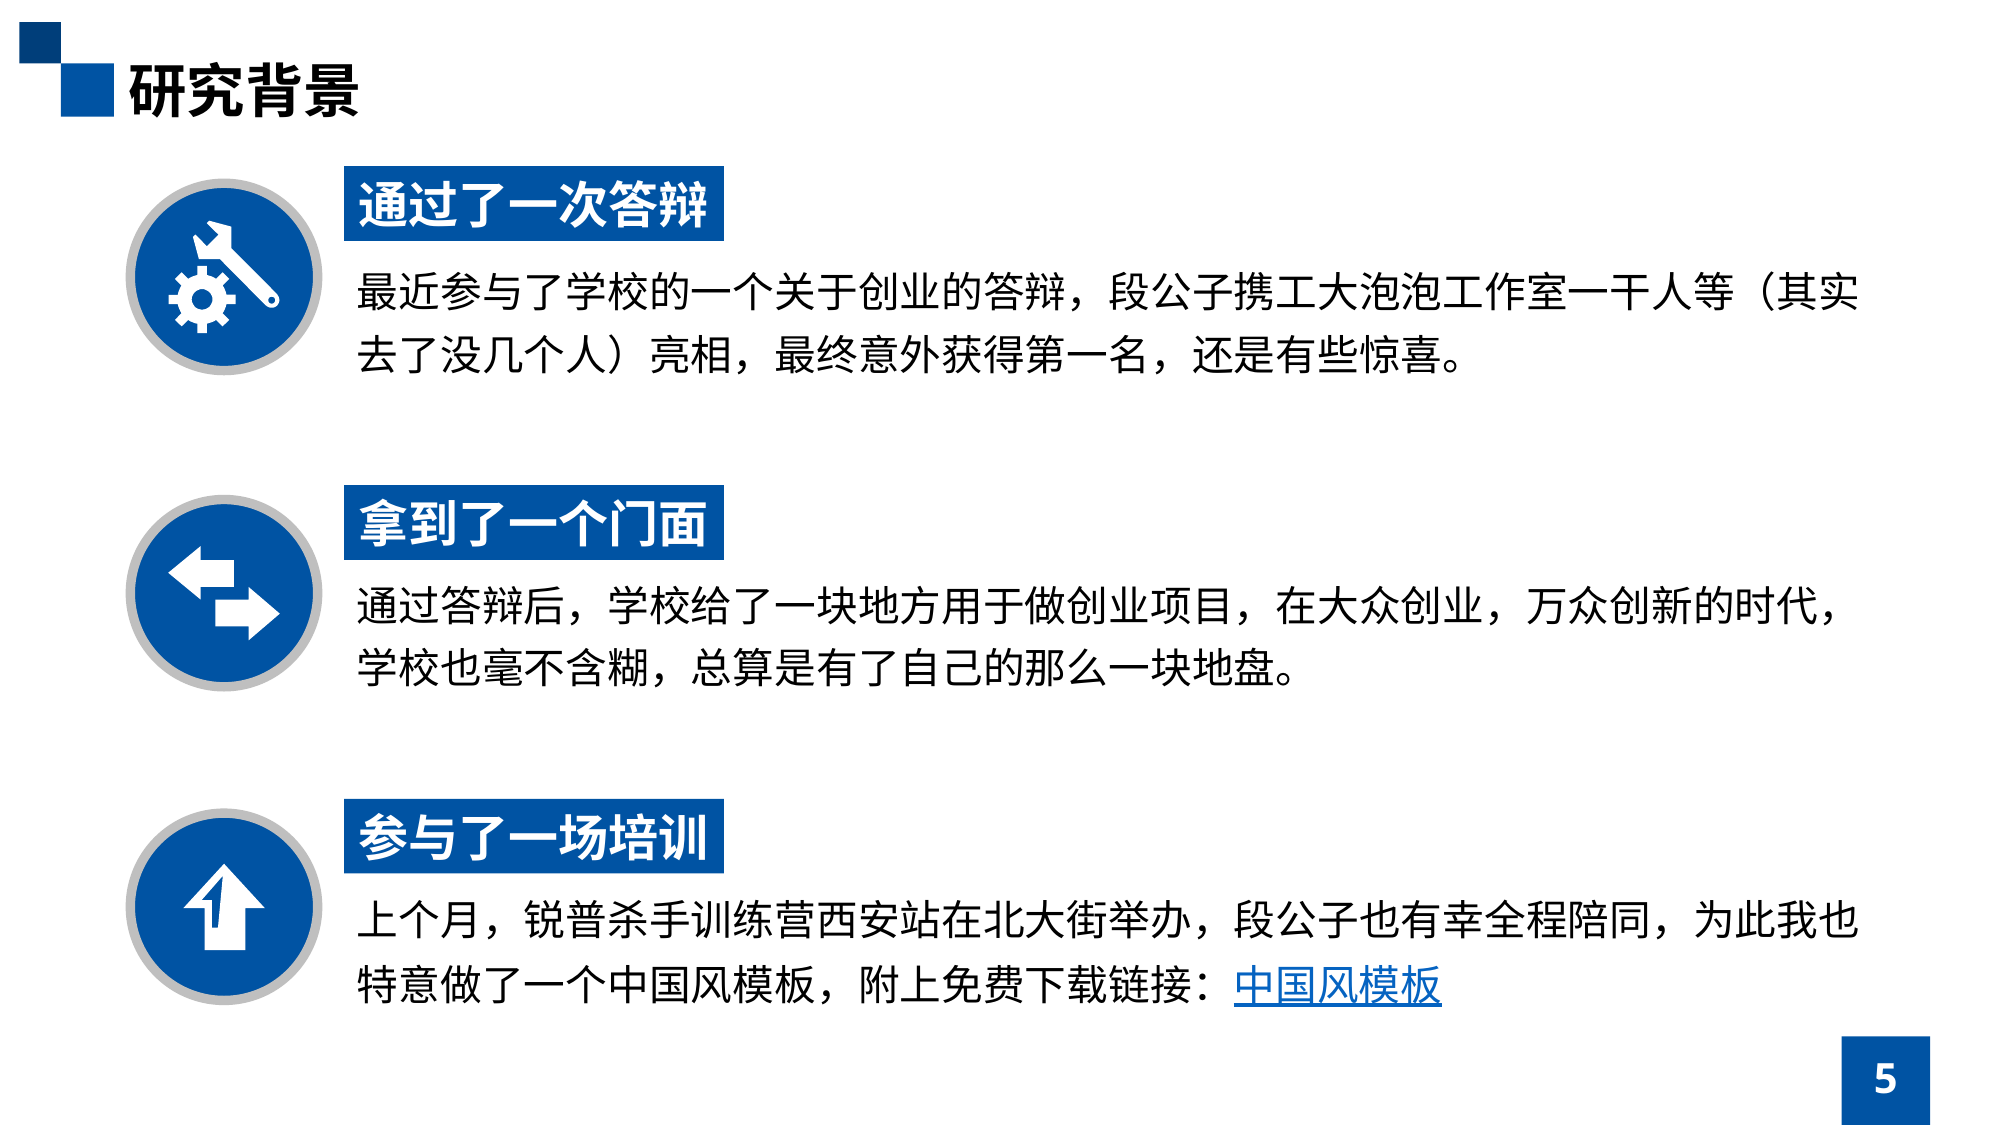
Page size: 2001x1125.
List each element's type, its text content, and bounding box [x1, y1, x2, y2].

text_box 最近参与了学校的一个关于创业的答辩，段公子携工大泡泡工作室一干人等（其实去了没几个人）亮相，最终意外获得第一名，还是有些惊喜。 [342, 246, 1886, 386]
slide_number 5 [1771, 1050, 2000, 1111]
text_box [130, 183, 318, 371]
text_box 参与了一场培训 [344, 798, 724, 873]
text_box 上个月，锐普杀手训练营西安站在北大街举办，段公子也有幸全程陪同，为此我也特意做了一个中国风模板，附上免费下载链接：中国风模板 [342, 873, 1886, 1027]
text_box 通过了一次答辩 [344, 166, 724, 241]
text_box 通过答辩后，学校给了一块地方用于做创业项目，在大众创业，万众创新的时代，学校也毫不含糊，总算是有了自己的那么一块地盘。 [342, 559, 1886, 700]
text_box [130, 813, 318, 1001]
text_box 拿到了一个门面 [344, 485, 724, 559]
text_box 研究背景 [113, 47, 1000, 132]
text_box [130, 499, 318, 687]
